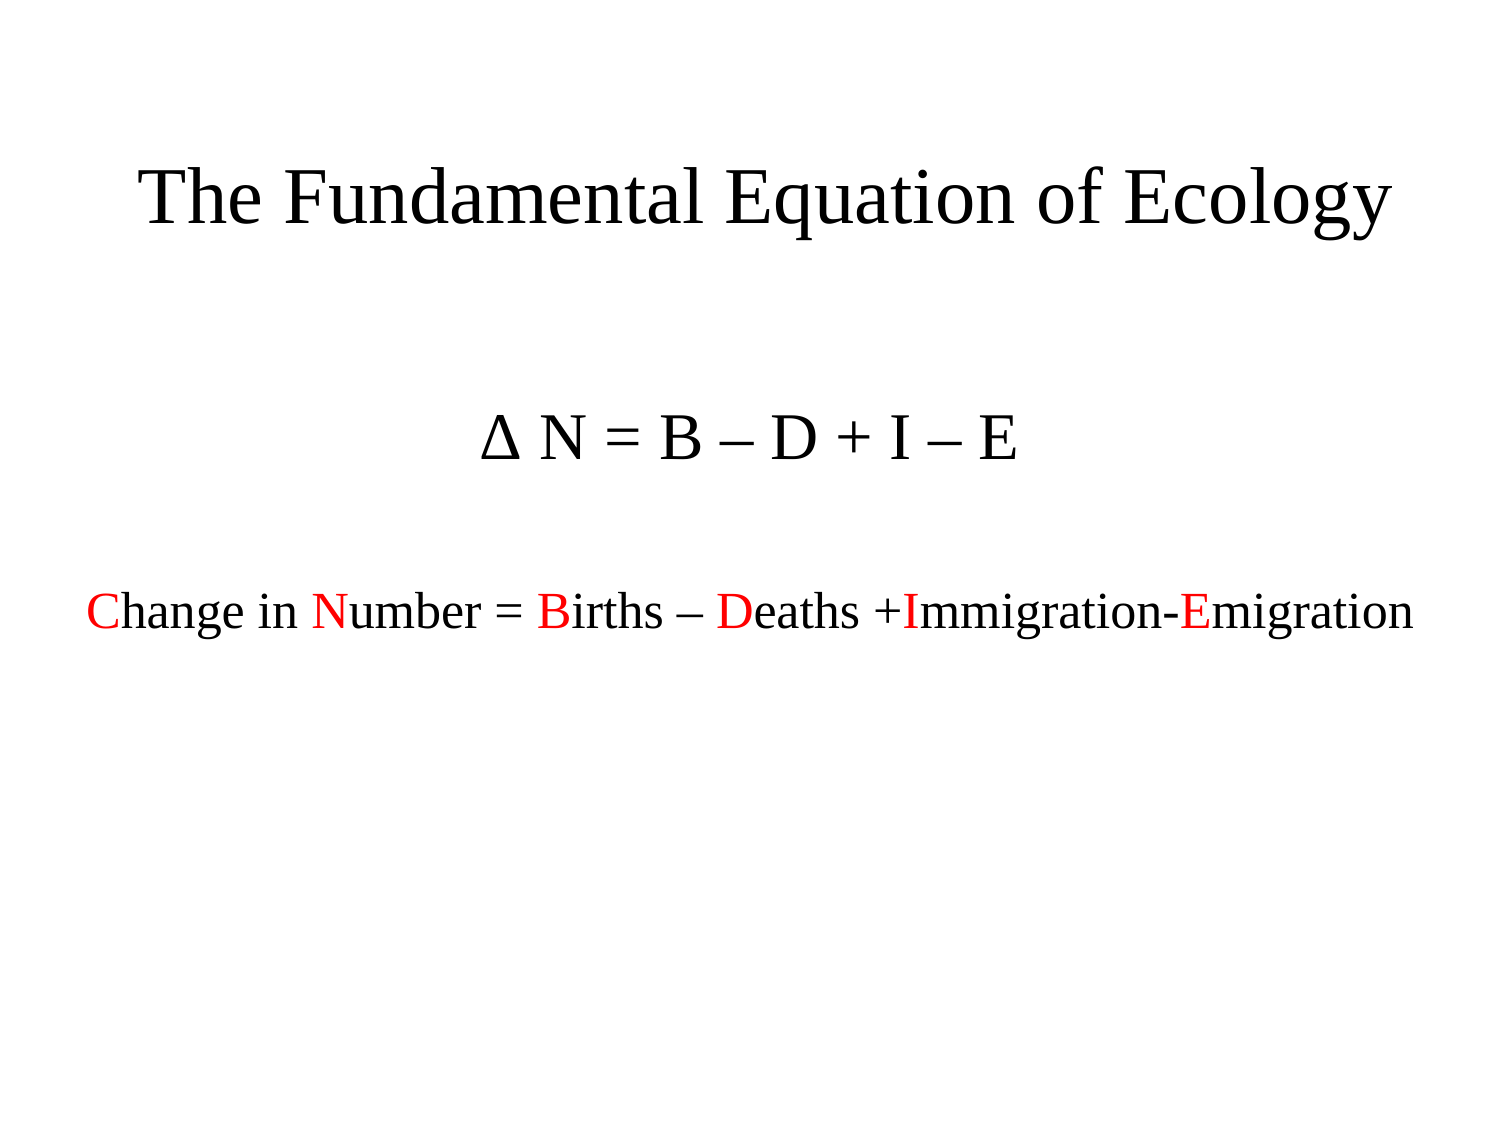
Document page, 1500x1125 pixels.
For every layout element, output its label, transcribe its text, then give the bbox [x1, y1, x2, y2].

text_box Δ N = B – D + I – E Change in Number = Births – Deaths +Immigration-Emigration [0, 291, 1500, 967]
title The Fundamental Equation of Ecology [83, 97, 1450, 285]
